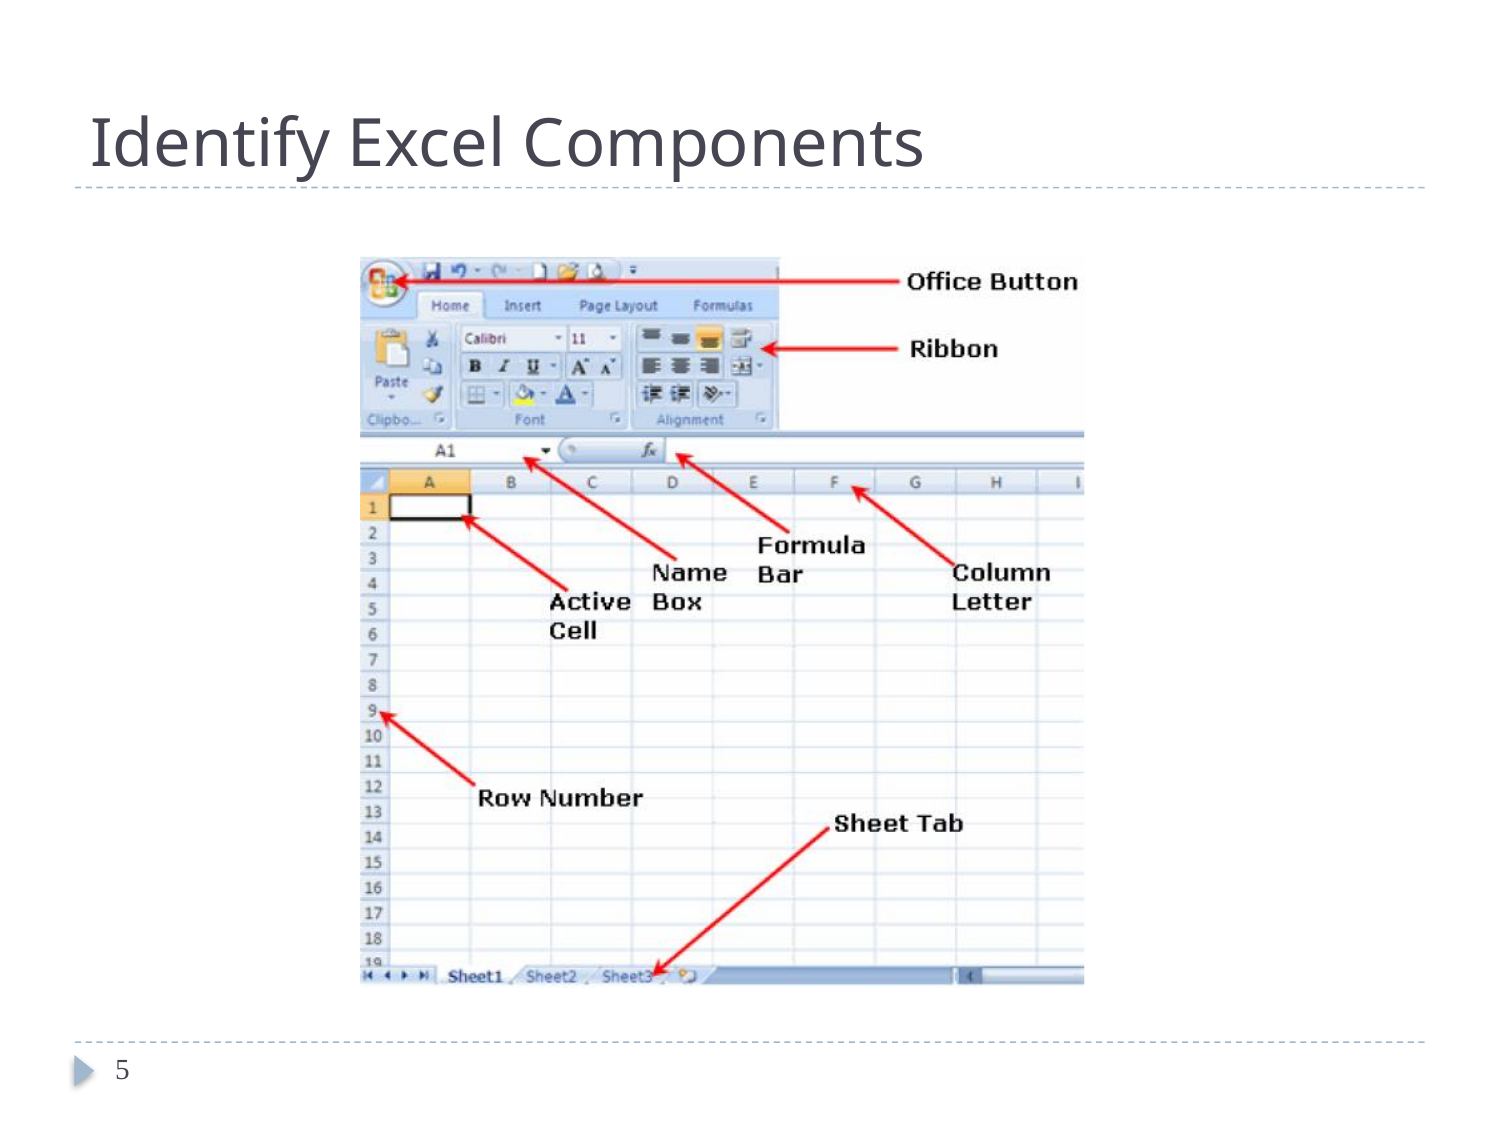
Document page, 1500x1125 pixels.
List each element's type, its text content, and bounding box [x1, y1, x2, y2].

title Identify Excel Components [74, 24, 1426, 188]
slide_number 5 [100, 1042, 426, 1103]
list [359, 256, 1108, 988]
